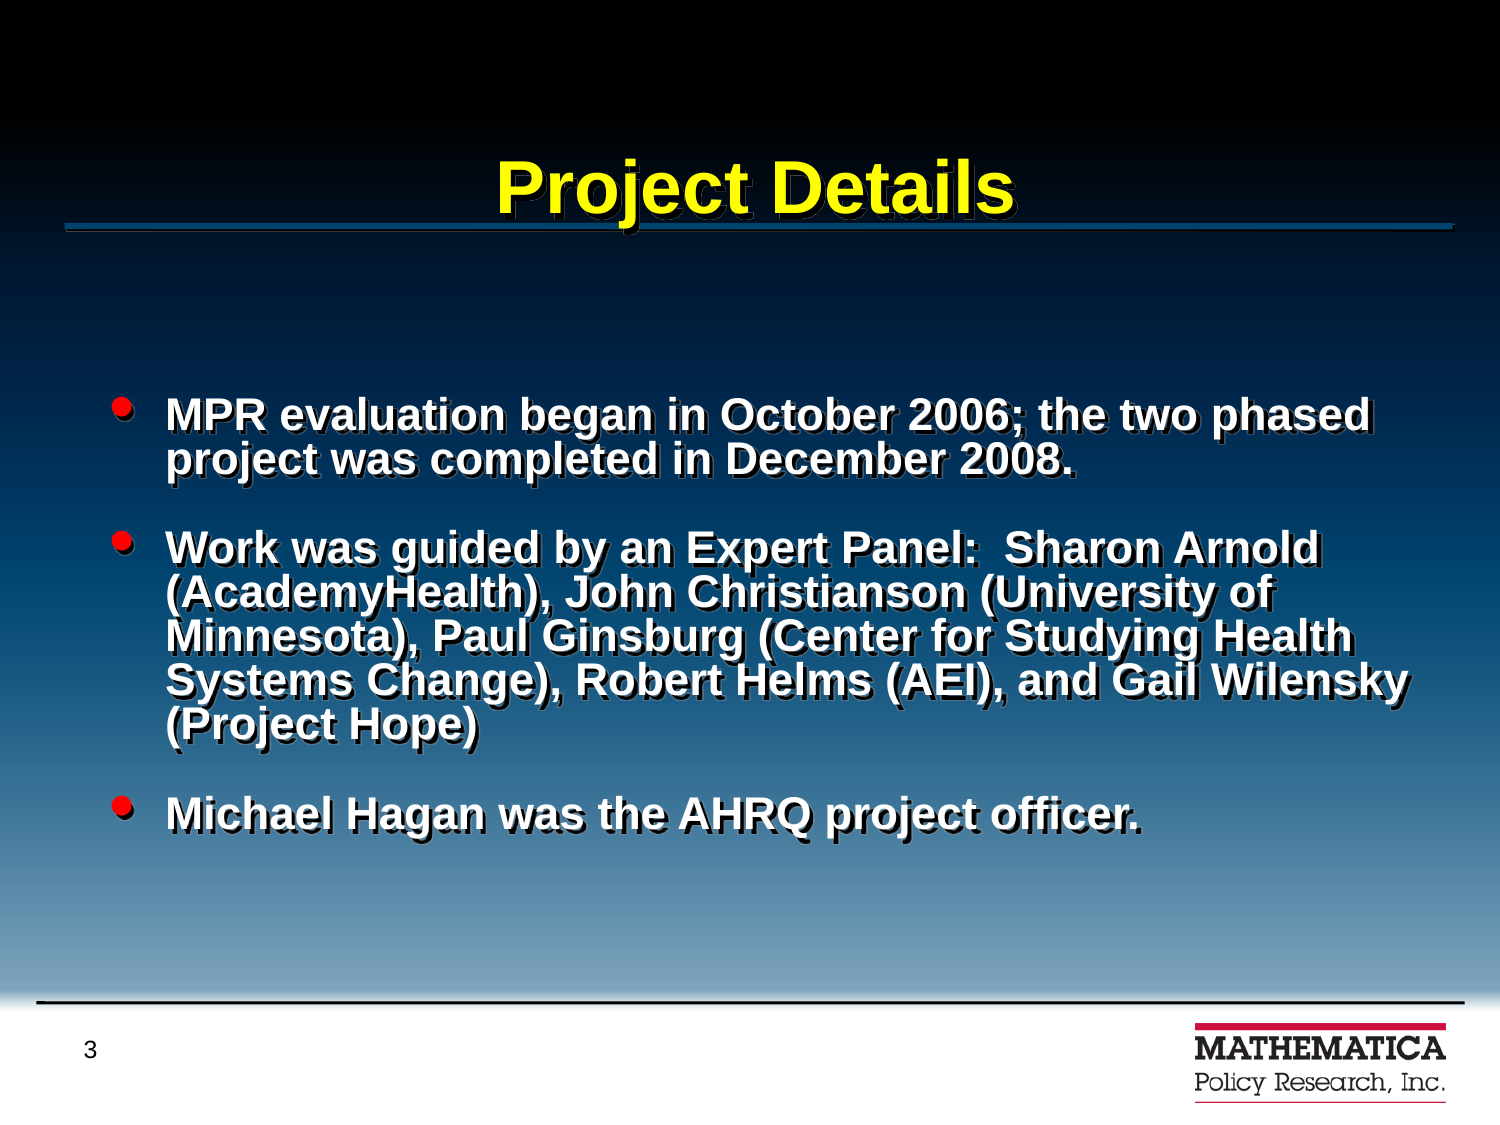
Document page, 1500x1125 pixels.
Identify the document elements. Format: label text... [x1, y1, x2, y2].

picture [0, 0, 1500, 1125]
list MPR evaluation began in October 2006; the two phased project was completed in December 2008. Work was guided by an Expert Panel: Sharon Arnold (AcademyHealth), John Christianson (University of Minnesota), Paul Ginsburg (Center for Studying Health Systems Change), Robert Helms (AEI), and Gail Wilensky (Project Hope) Michael Hagan was the AHRQ project officer. [83, 322, 1436, 911]
title Project Details [62, 48, 1450, 237]
